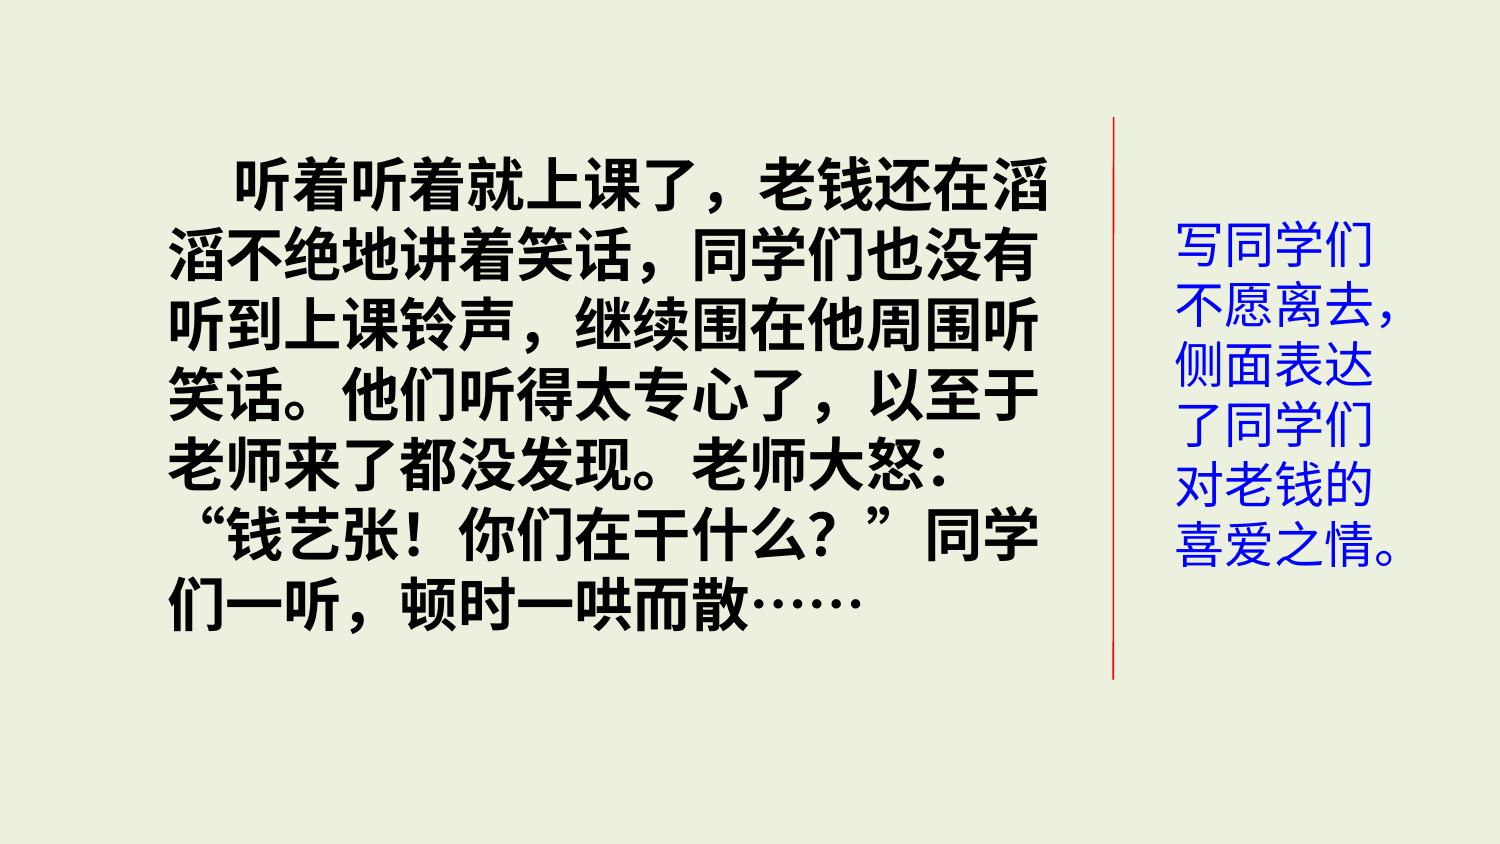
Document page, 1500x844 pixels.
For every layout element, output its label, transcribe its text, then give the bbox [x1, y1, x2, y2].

text_box 听着听着就上课了，老钱还在滔滔不绝地讲着笑话，同学们也没有听到上课铃声，继续围在他周围听笑话。他们听得太专心了，以至于老师来了都没发现。老师大怒：“钱艺张！你们在干什么？”同学们一听，顿时一哄而散…… [152, 140, 1112, 646]
text_box 写同学们不愿离去，侧面表达了同学们对老钱的喜爱之情。 [1160, 206, 1400, 581]
